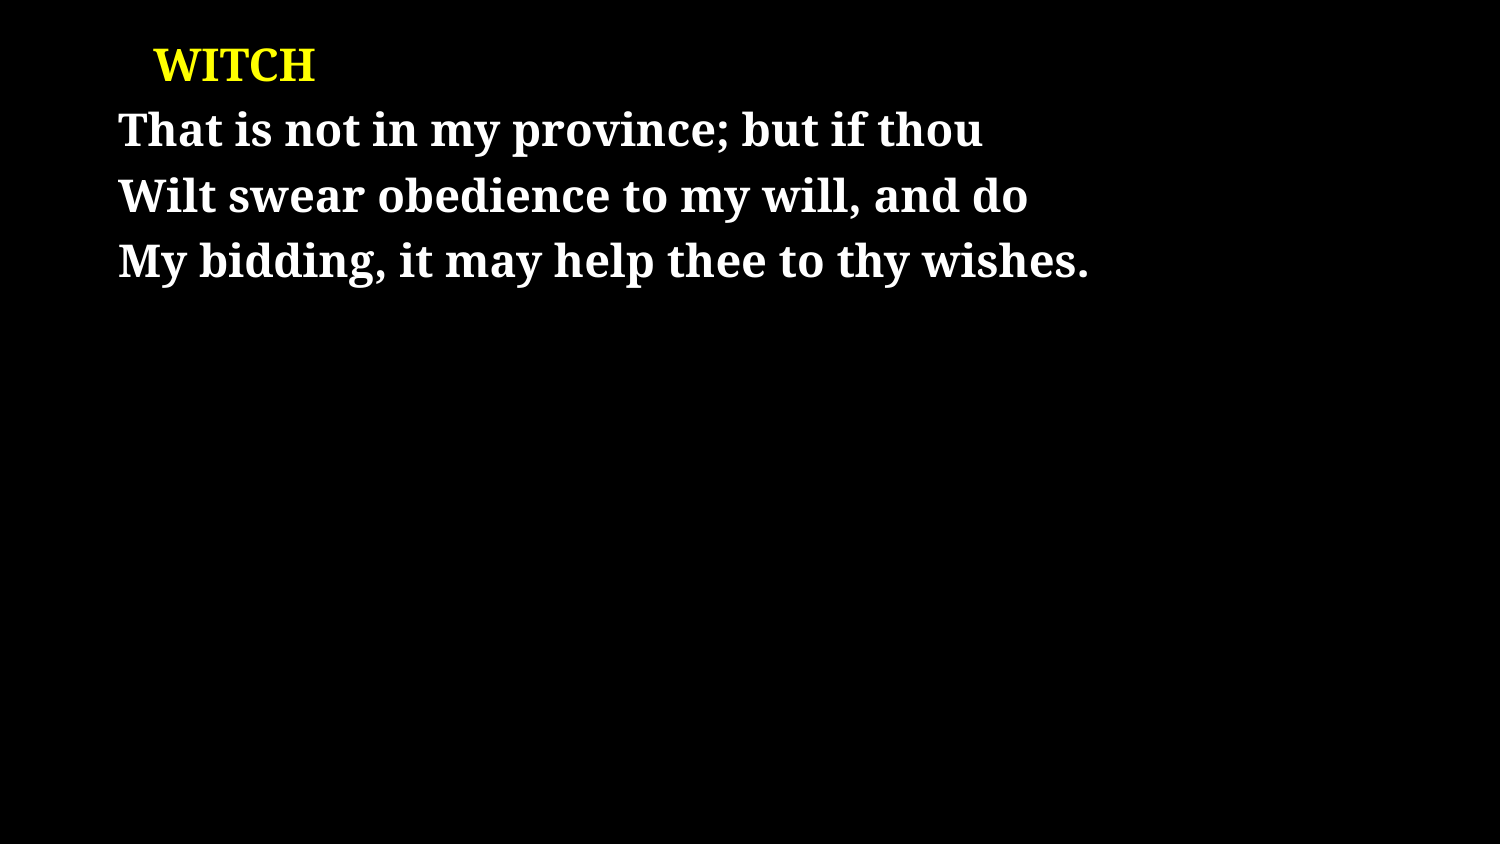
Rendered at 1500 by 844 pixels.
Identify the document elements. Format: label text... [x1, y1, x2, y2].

title WITCH That is not in my province; but if thou Wilt swear obedience to my will, and do My bidding, it may help thee to thy wishes. [103, 17, 1397, 299]
